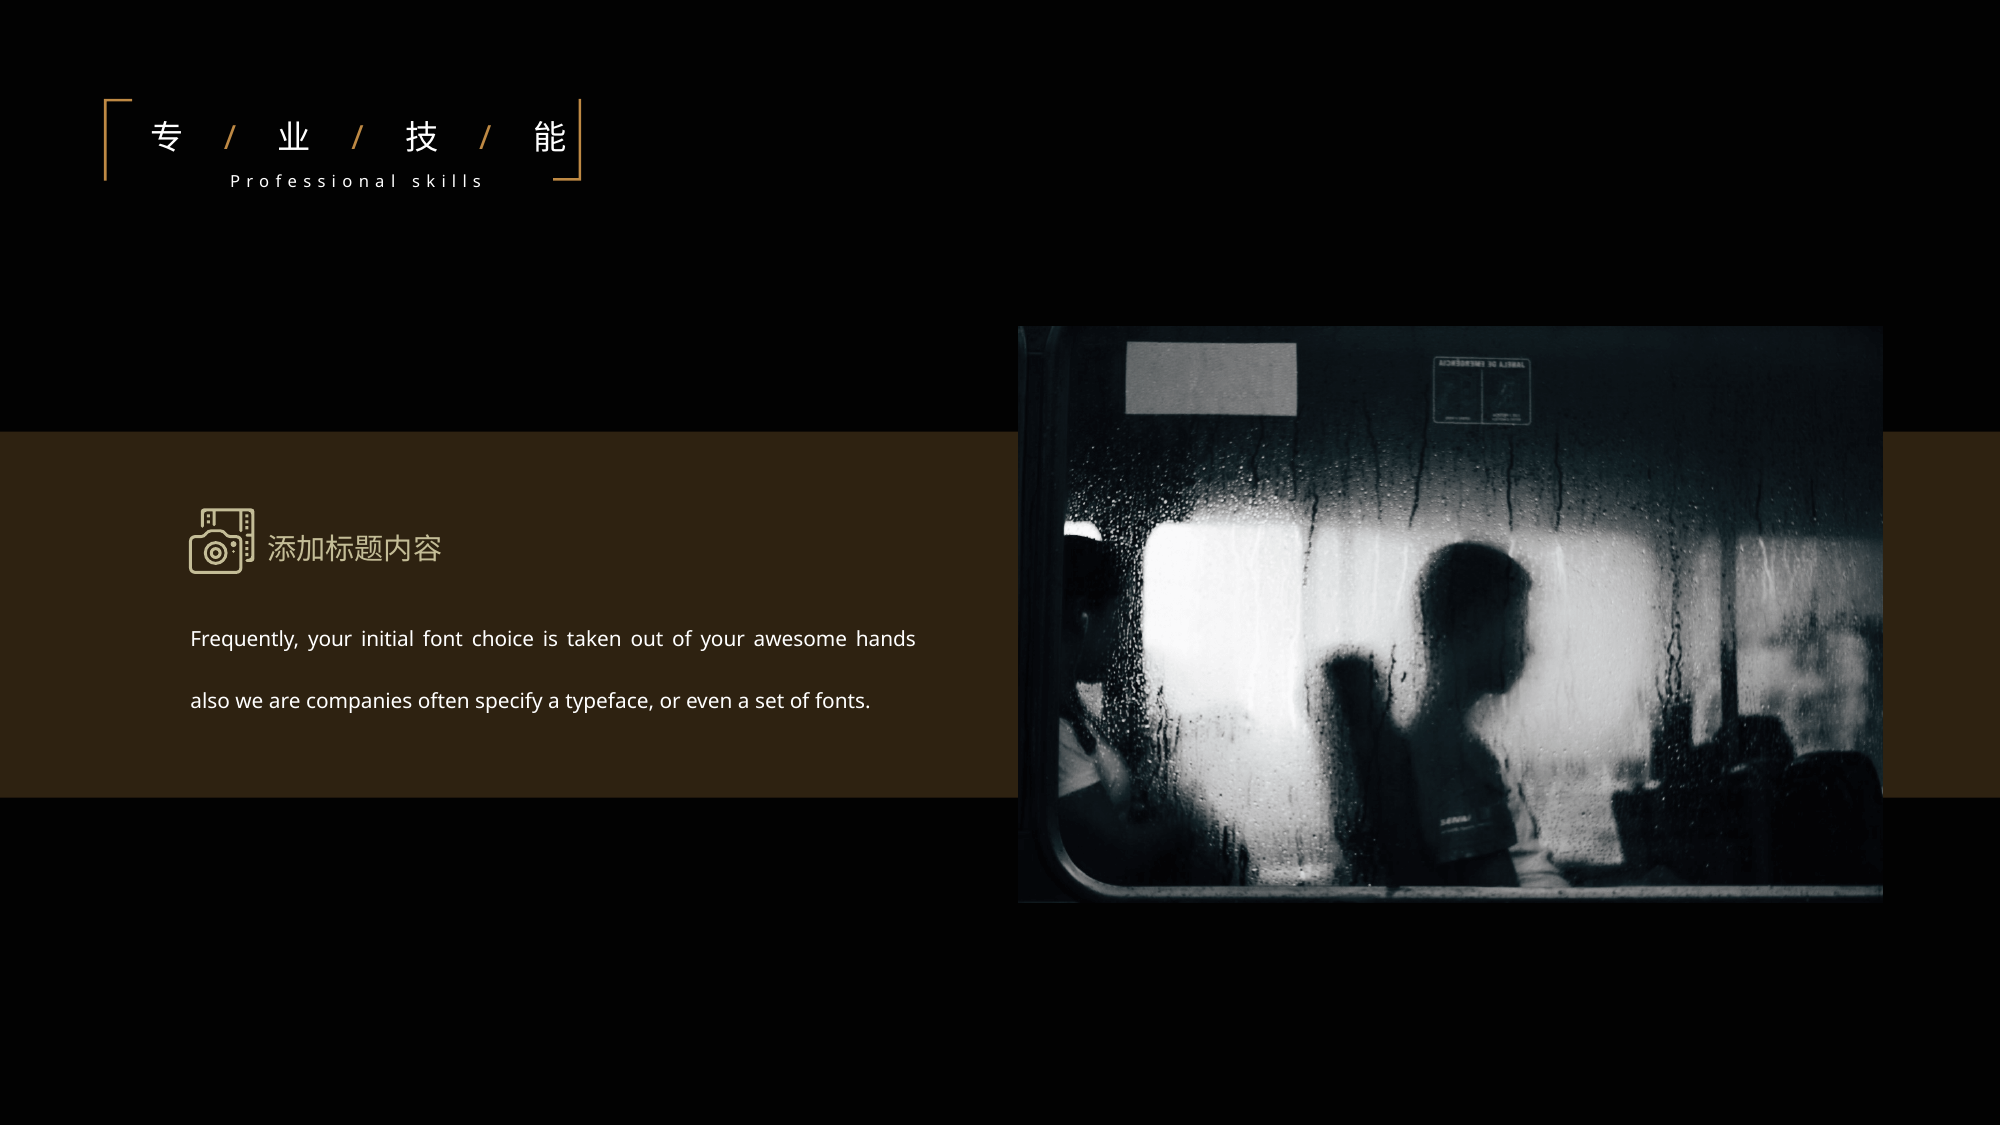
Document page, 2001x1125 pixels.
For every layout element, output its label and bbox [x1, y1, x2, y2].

picture [1018, 326, 1883, 903]
text_box [1883, 431, 2000, 799]
text_box [154, 508, 952, 733]
text_box [0, 431, 1018, 799]
text_box [103, 98, 582, 199]
